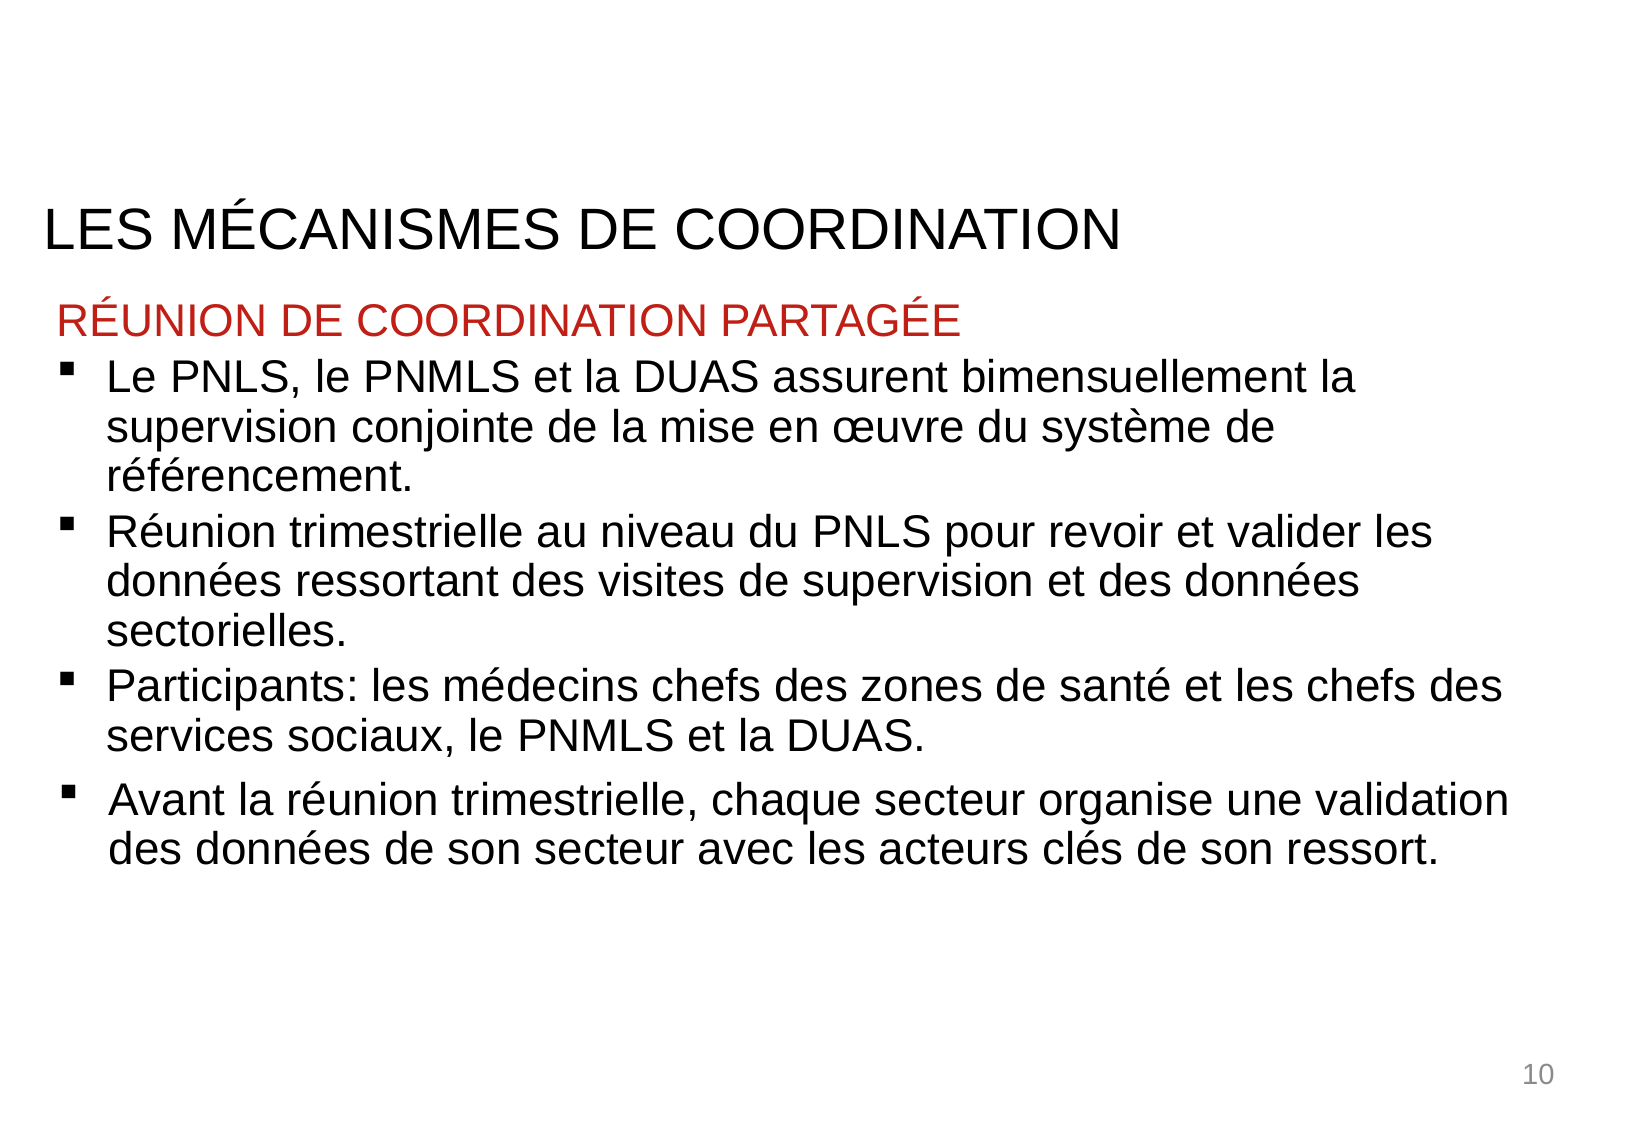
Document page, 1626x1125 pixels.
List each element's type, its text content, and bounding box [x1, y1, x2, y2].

list RÉUNION DE COORDINATION PARTAGÉE Le PNLS, le PNMLS et la DUAS assurent bimensuellement la supervision conjointe de la mise en œuvre du système de référencement. Réunion trimestrielle au niveau du PNLS pour revoir et valider les données ressortant des visites de supervision et des données sectorielles. Participants: les médecins chefs des zones de santé et les chefs des services sociaux, le PNMLS et la DUAS. Avant la réunion trimestrielle, chaque secteur organise une validation des données de son secteur avec les acteurs clés de son ressort. [43, 297, 1570, 1014]
title Les mécanismes de coordination [43, 59, 1570, 270]
slide_number 10 [1147, 1042, 1570, 1103]
